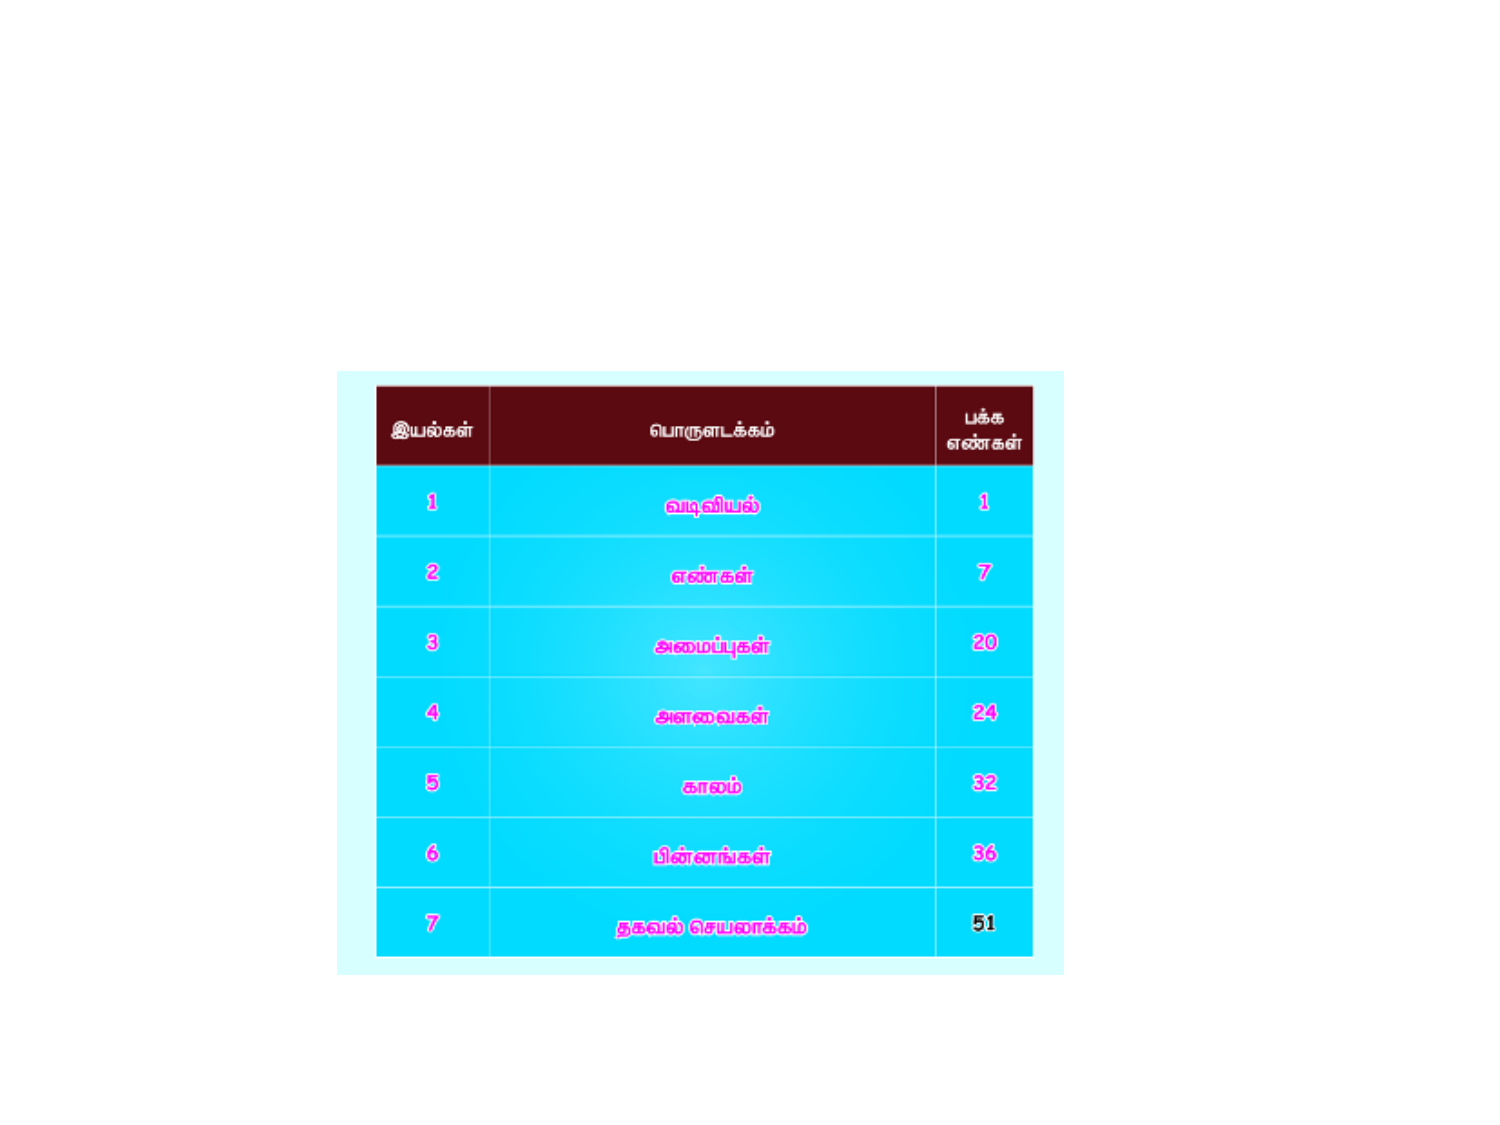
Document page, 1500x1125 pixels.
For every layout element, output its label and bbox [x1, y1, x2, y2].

list [337, 370, 1064, 976]
